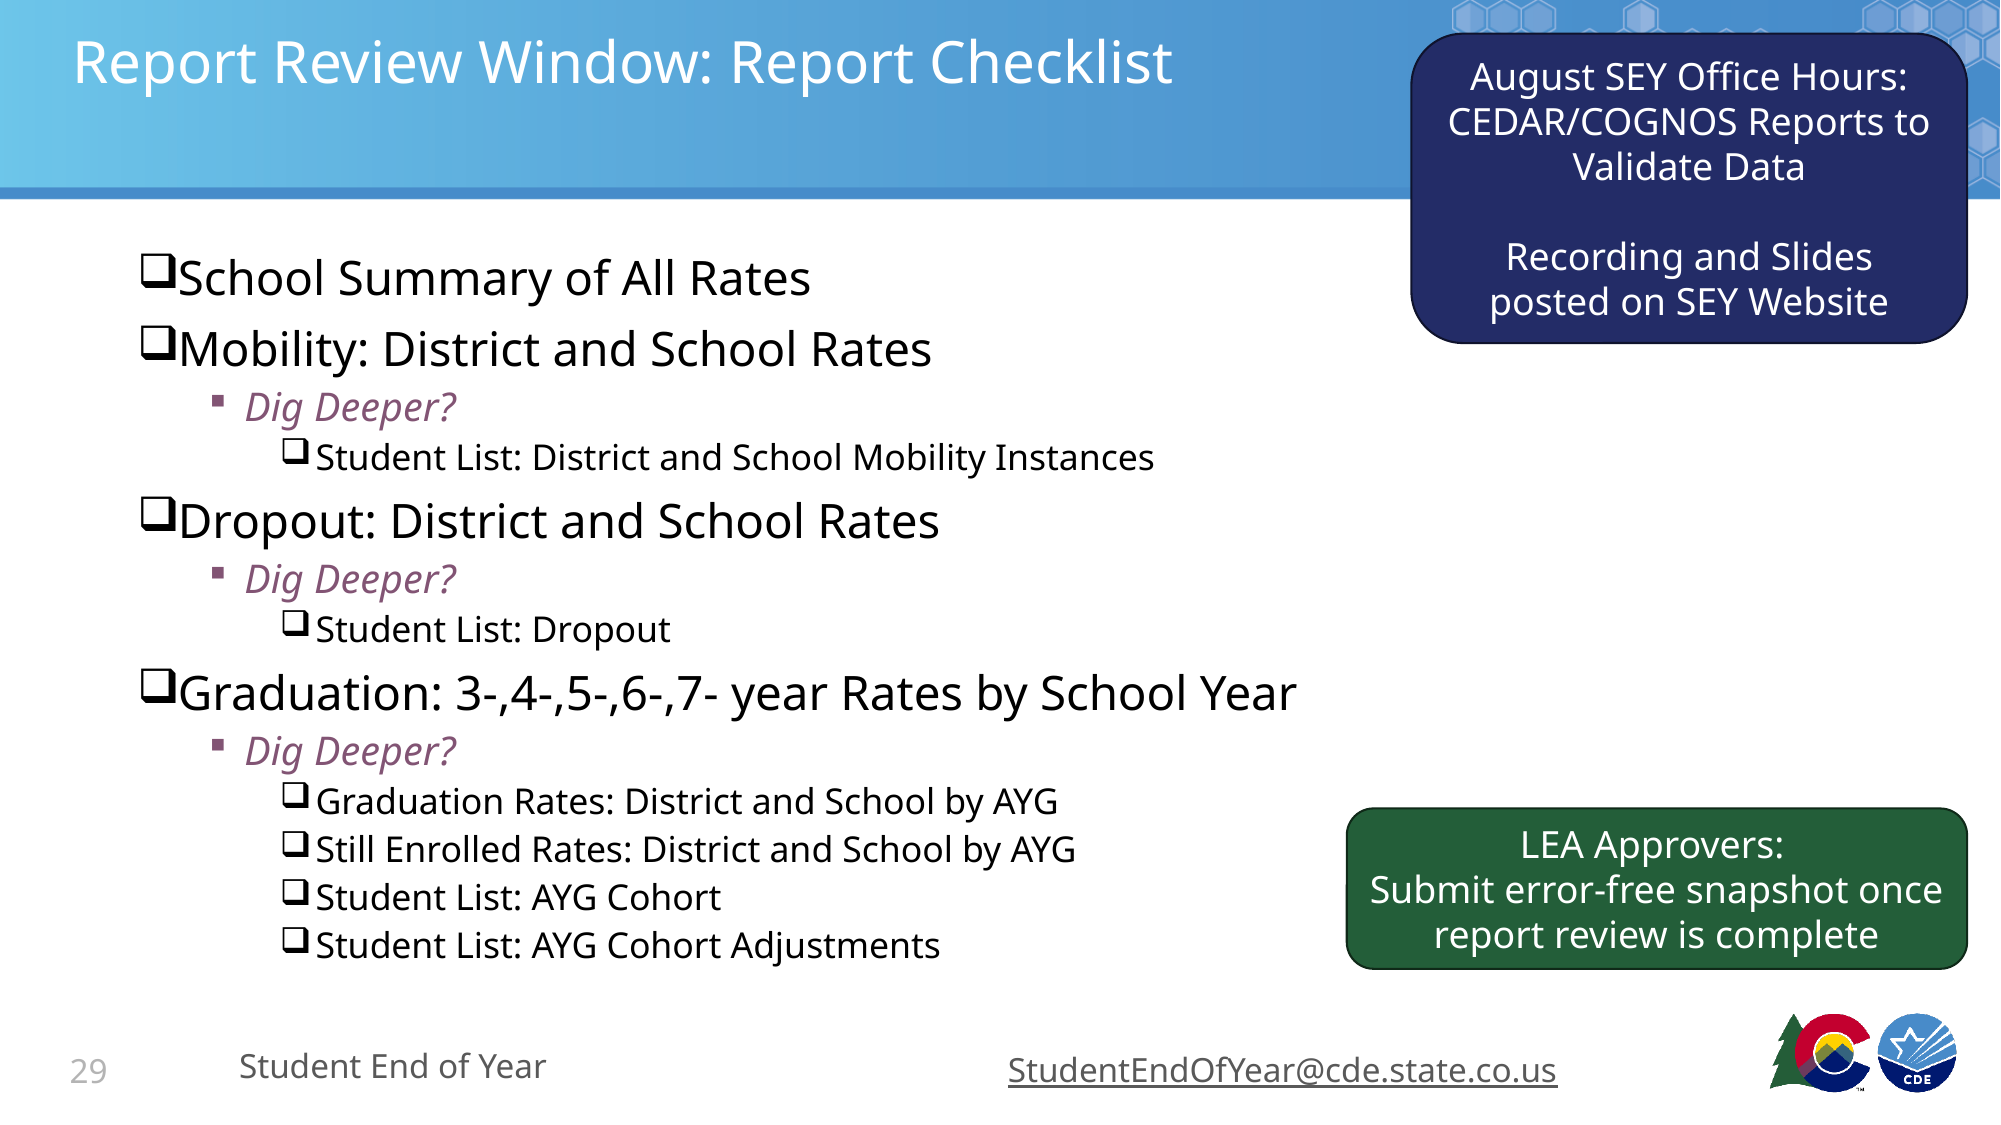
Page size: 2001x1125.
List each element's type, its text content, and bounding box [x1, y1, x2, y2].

list StudentEndOfYear@cde.state.co.us [992, 1042, 1714, 1103]
list Student End of Year [224, 1042, 960, 1103]
picture [1768, 1012, 1957, 1093]
picture [0, 0, 2000, 200]
slide_number 29 [54, 1042, 191, 1103]
text_box August SEY Office Hours: CEDAR/COGNOS Reports to Validate Data Recording and Slides posted on SEY Website [1410, 32, 1969, 345]
list School Summary of All Rates Mobility: District and School Rates Dig Deeper? Student List: District and School Mobility Instances Dropout: District and School Rates Dig Deeper? Student List: Dropout Graduation: 3-,4-,5-,6-,7- year Rates by School Year Dig Deeper? Graduation Rates: District and School by AYG Still Enrolled Rates: District and School by AYG Student List: AYG Cohort Student List: AYG Cohort Adjustments [137, 254, 1863, 969]
text_box LEA Approvers: Submit error-free snapshot once report review is complete [1345, 807, 1969, 970]
title Report Review Window: Report Checklist [72, 33, 1396, 182]
